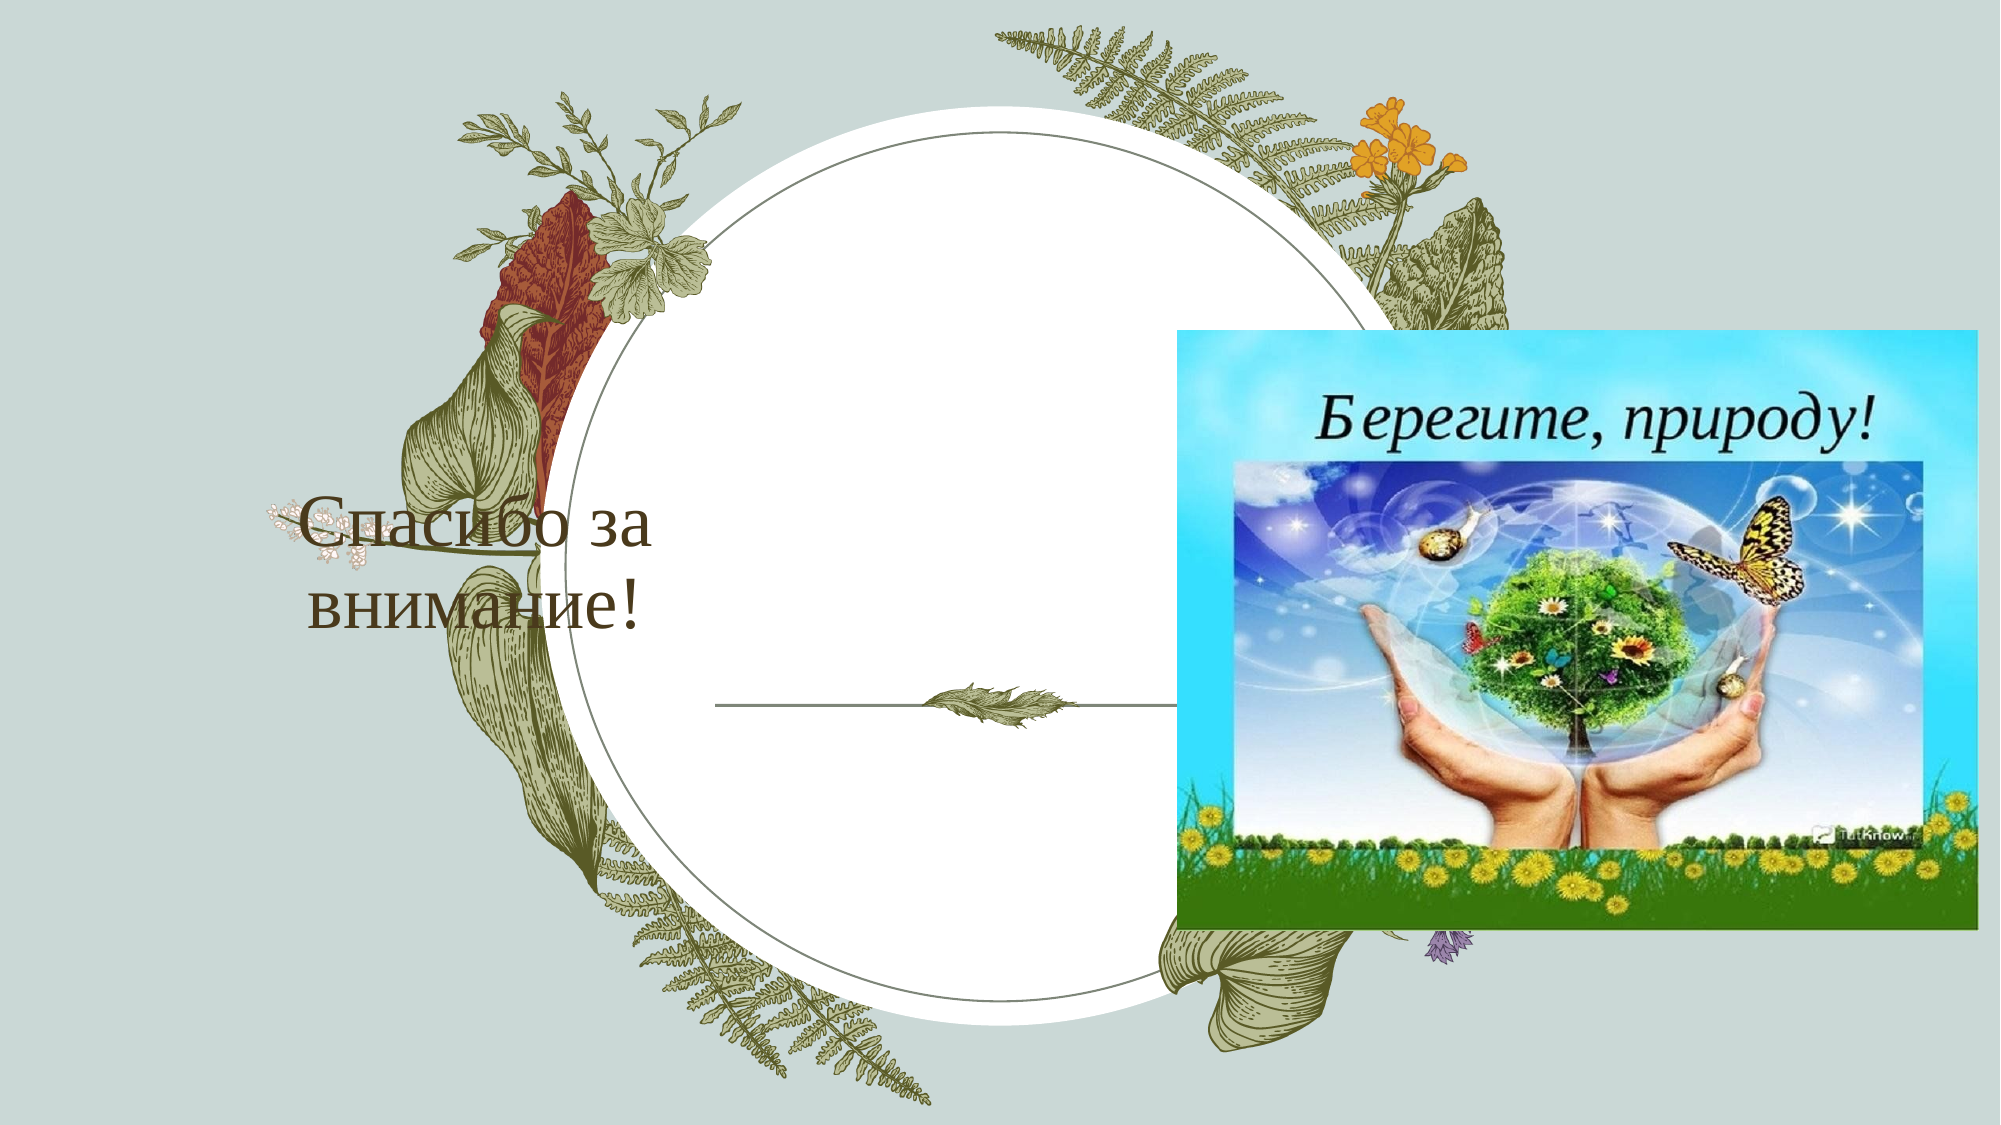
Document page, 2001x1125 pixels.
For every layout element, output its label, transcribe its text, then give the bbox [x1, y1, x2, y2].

picture [920, 681, 1080, 729]
picture [248, 0, 1979, 1125]
title Спасибо за внимание! [241, 473, 710, 653]
